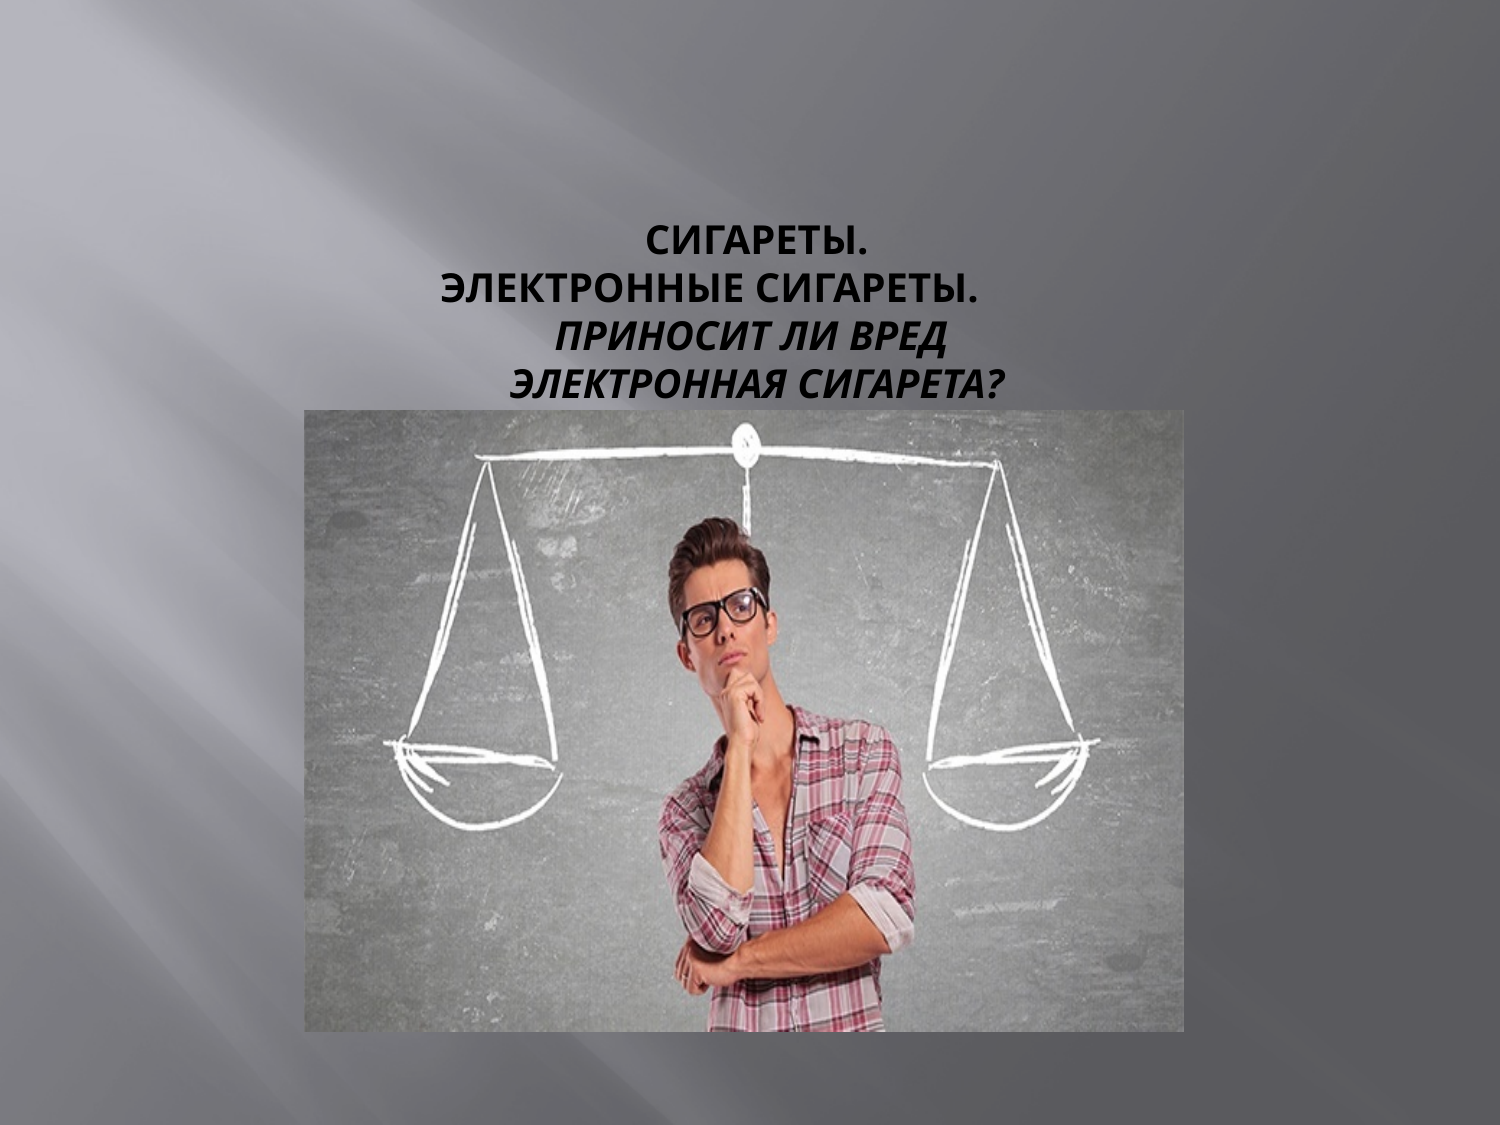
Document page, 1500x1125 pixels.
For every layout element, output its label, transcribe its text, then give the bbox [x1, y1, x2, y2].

title Сигареты. электронные сигареты. Приносит ли вред электронная сигарета? [82, 164, 1432, 464]
picture [304, 409, 1184, 1032]
